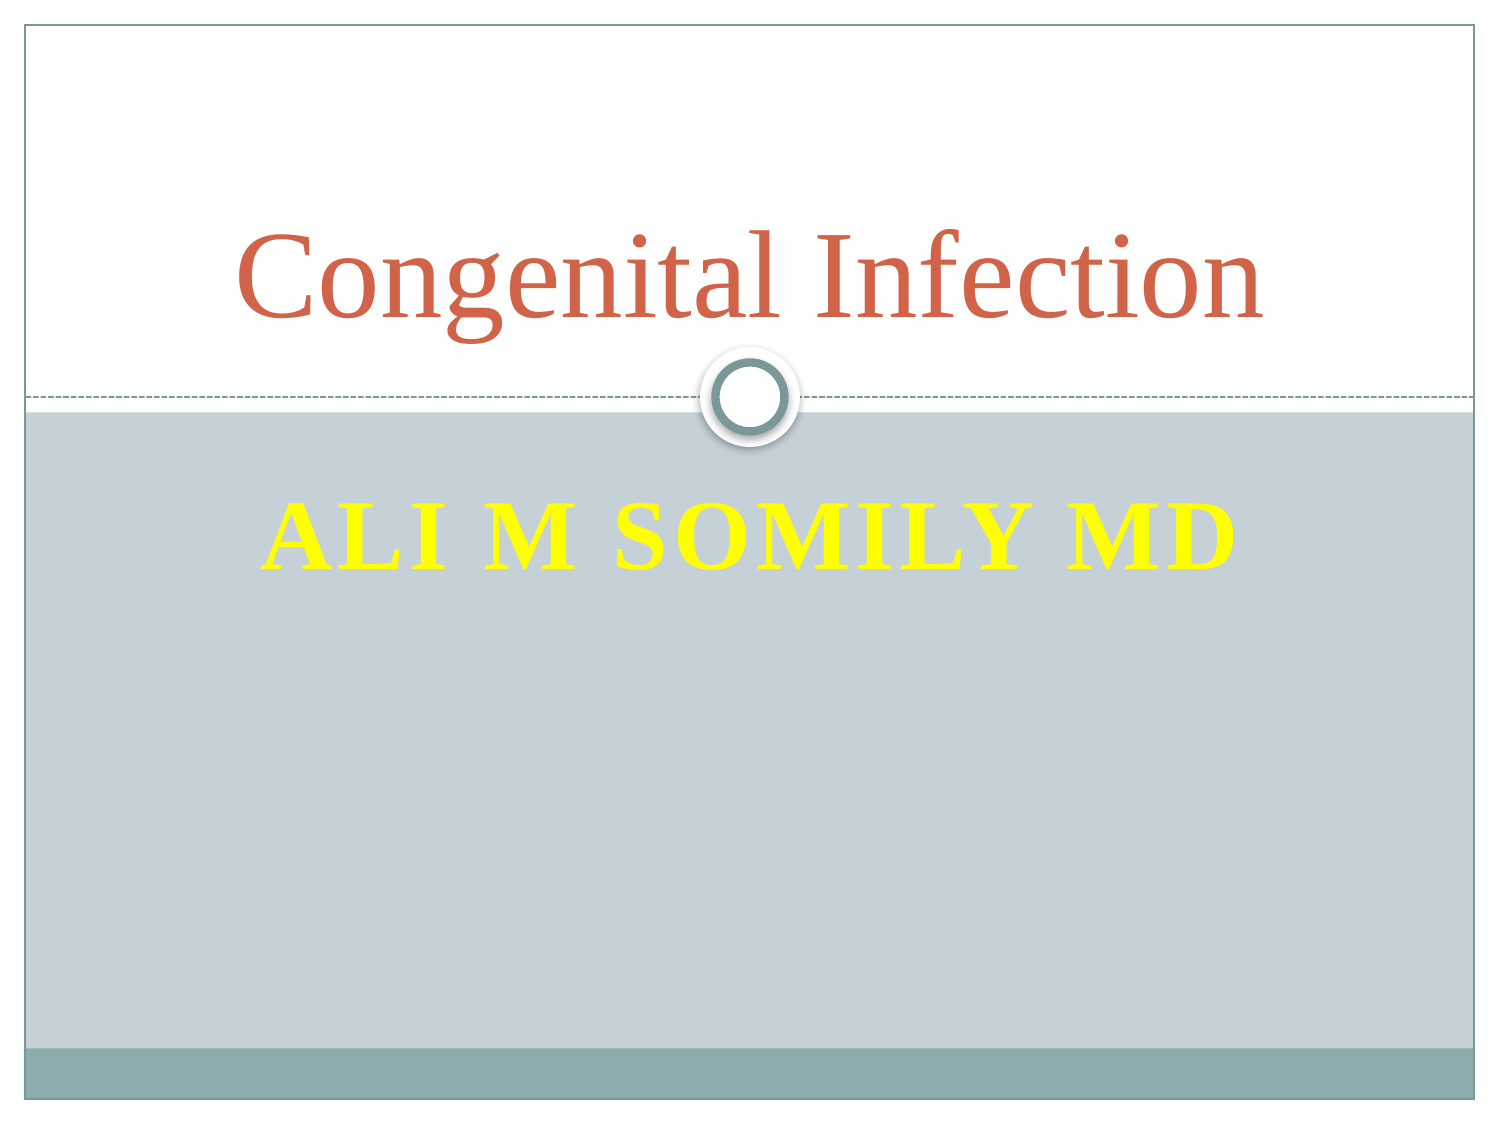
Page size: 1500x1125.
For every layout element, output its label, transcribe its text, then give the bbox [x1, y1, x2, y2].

subtitle Ali M Somily MD [225, 462, 1275, 750]
title Congenital Infection [112, 62, 1388, 350]
